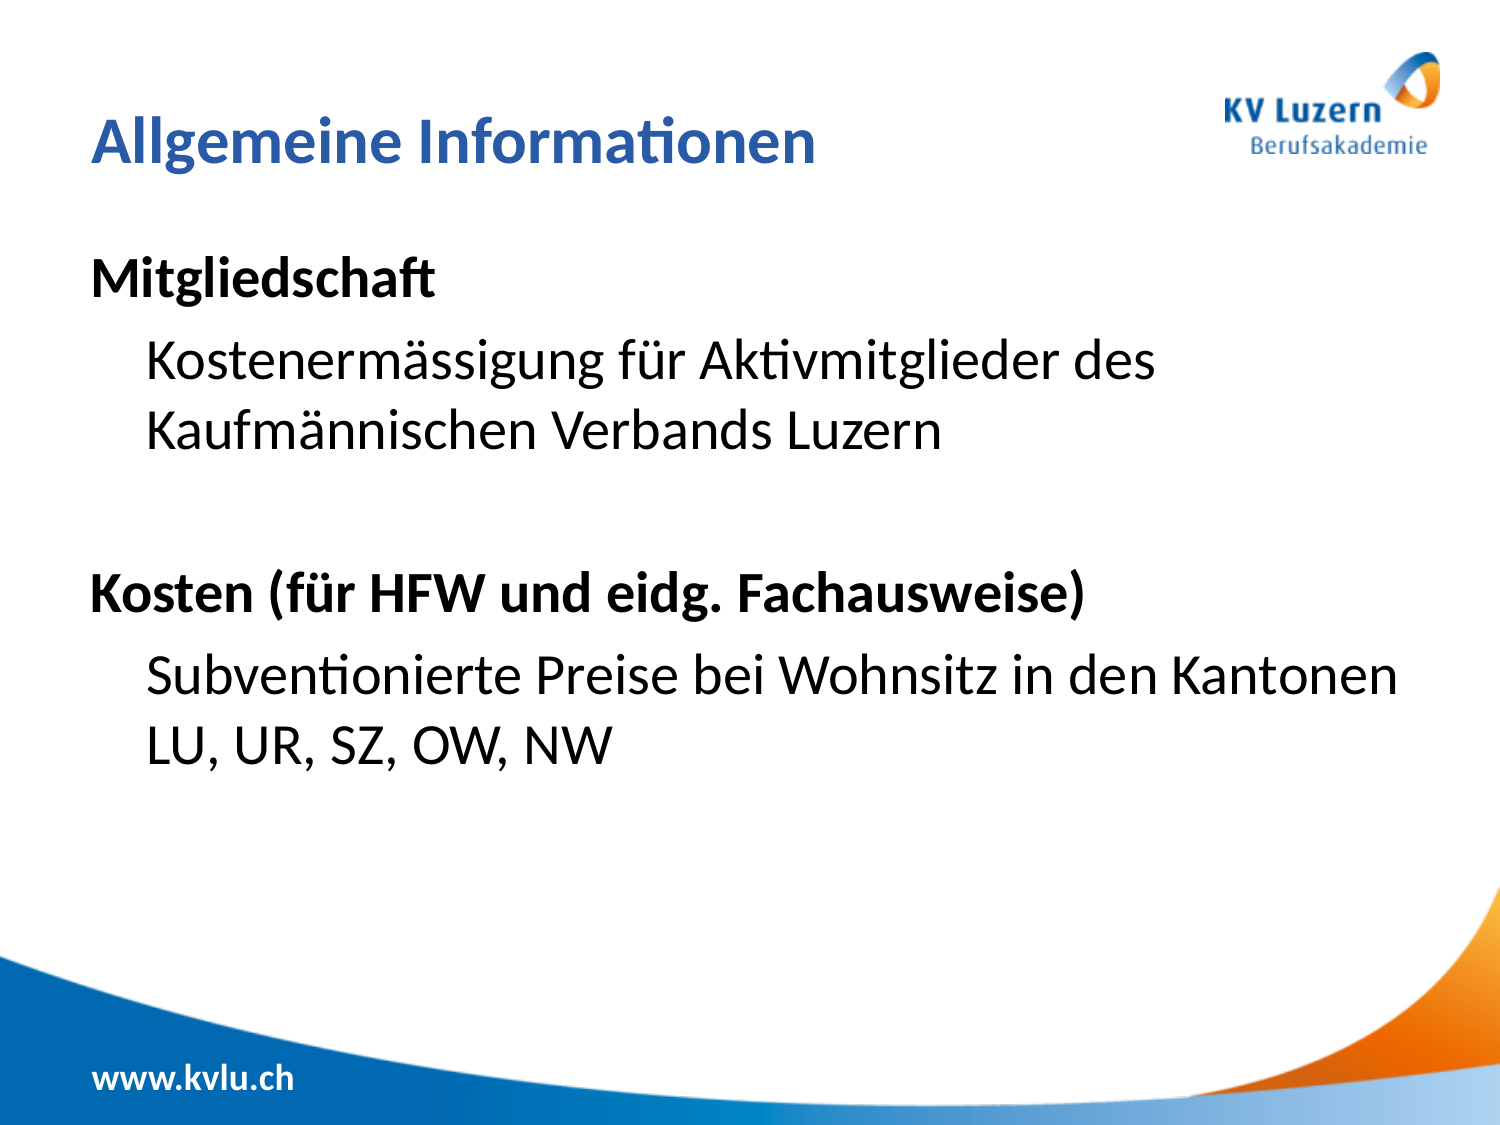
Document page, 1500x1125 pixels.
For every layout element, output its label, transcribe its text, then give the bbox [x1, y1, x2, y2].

list Mitgliedschaft Kostenermässigung für Aktivmitglieder des Kaufmännischen Verbands Luzern Kosten (für HFW und eidg. Fachausweise) Subventionierte Preise bei Wohnsitz in den Kantonen LU, UR, SZ, OW, NW [75, 231, 1425, 975]
picture [0, 866, 1500, 1125]
title Allgemeine Informationen [76, 78, 1201, 197]
picture [1225, 52, 1440, 154]
footer www.kvlu.ch [76, 1045, 552, 1106]
